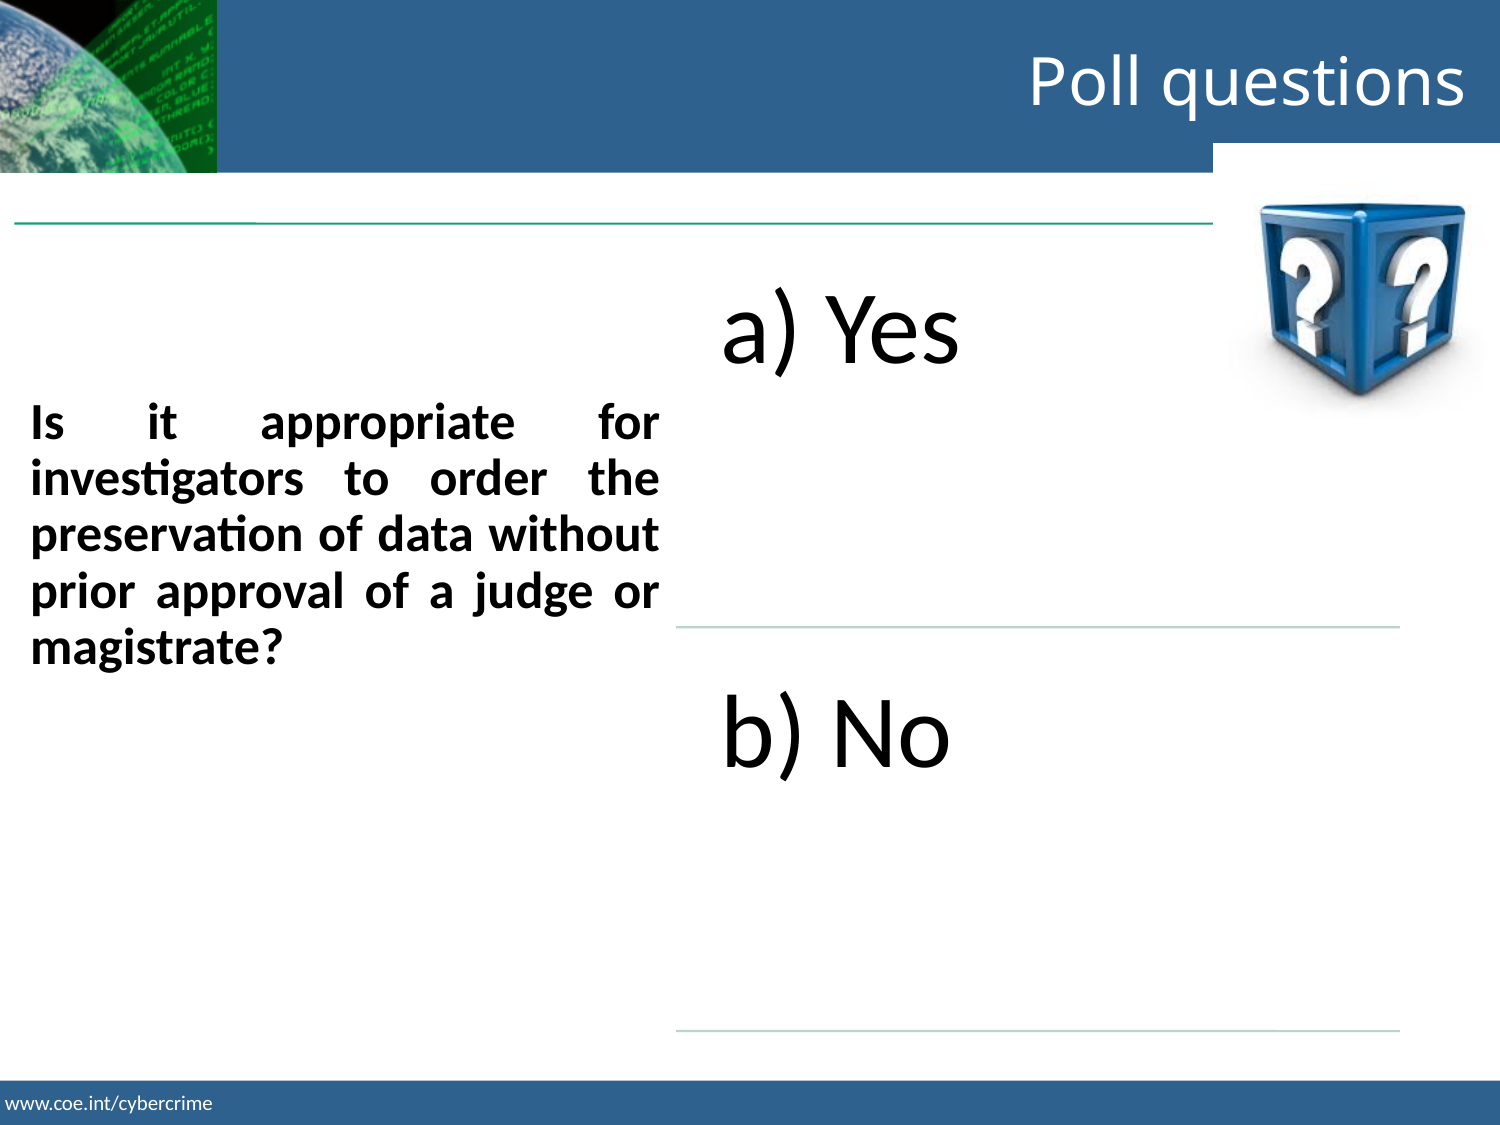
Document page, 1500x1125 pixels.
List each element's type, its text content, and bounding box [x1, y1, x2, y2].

text_box Poll questions [230, 31, 1483, 126]
picture [1213, 143, 1500, 434]
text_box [14, 223, 1402, 1053]
picture [0, 1, 217, 173]
